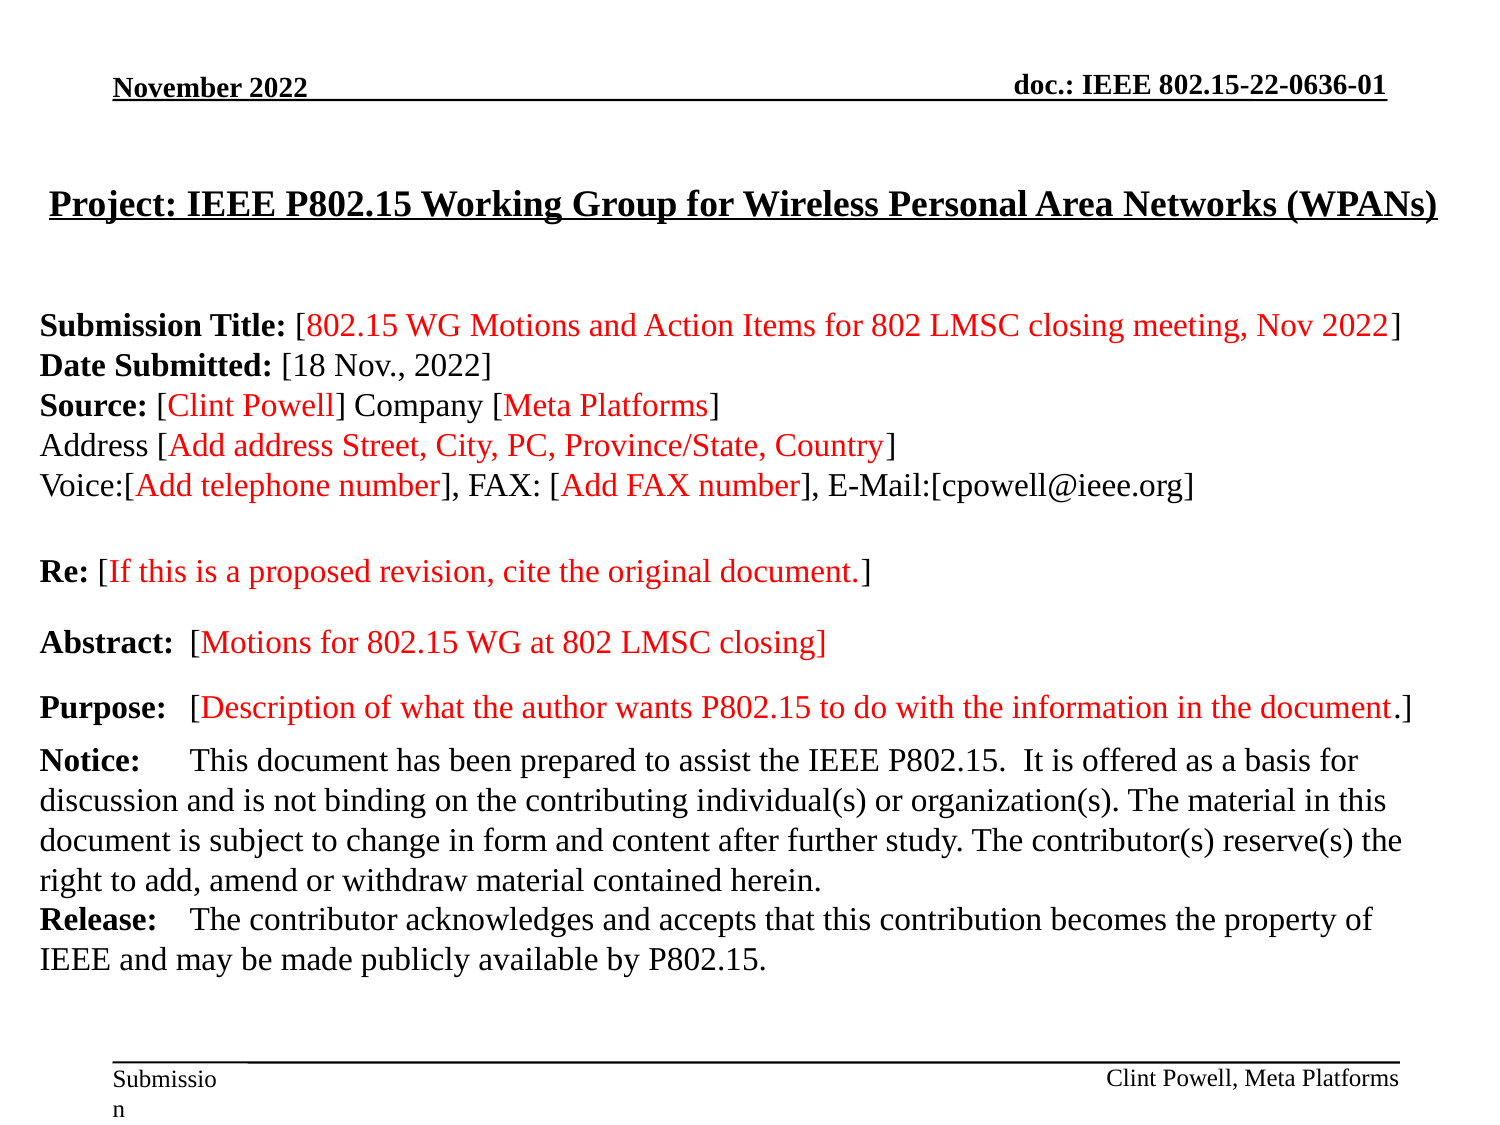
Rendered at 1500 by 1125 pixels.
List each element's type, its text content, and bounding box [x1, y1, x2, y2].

text_box Project: IEEE P802.15 Working Group for Wireless Personal Area Networks (WPANs) Submission Title: [802.15 WG Motions and Action Items for 802 LMSC closing meeting, Nov 2022] Date Submitted: [18 Nov., 2022] Source: [Clint Powell] Company [Meta Platforms] Address [Add address Street, City, PC, Province/State, Country] Voice:[Add telephone number], FAX: [Add FAX number], E-Mail:[cpowell@ieee.org] Re: [If this is a proposed revision, cite the original document.] Abstract: [Motions for 802.15 WG at 802 LMSC closing] Purpose: [Description of what the author wants P802.15 to do with the information in the document.] Notice: This document has been prepared to assist the IEEE P802.15. It is offered as a basis for discussion and is not binding on the contributing individual(s) or organization(s). The material in this document is subject to change in form and content after further study. The contributor(s) reserve(s) the right to add, amend or withdraw material contained herein. Release: The contributor acknowledges and accepts that this contribution becomes the property of IEEE and may be made publicly available by P802.15. [24, 171, 1463, 985]
